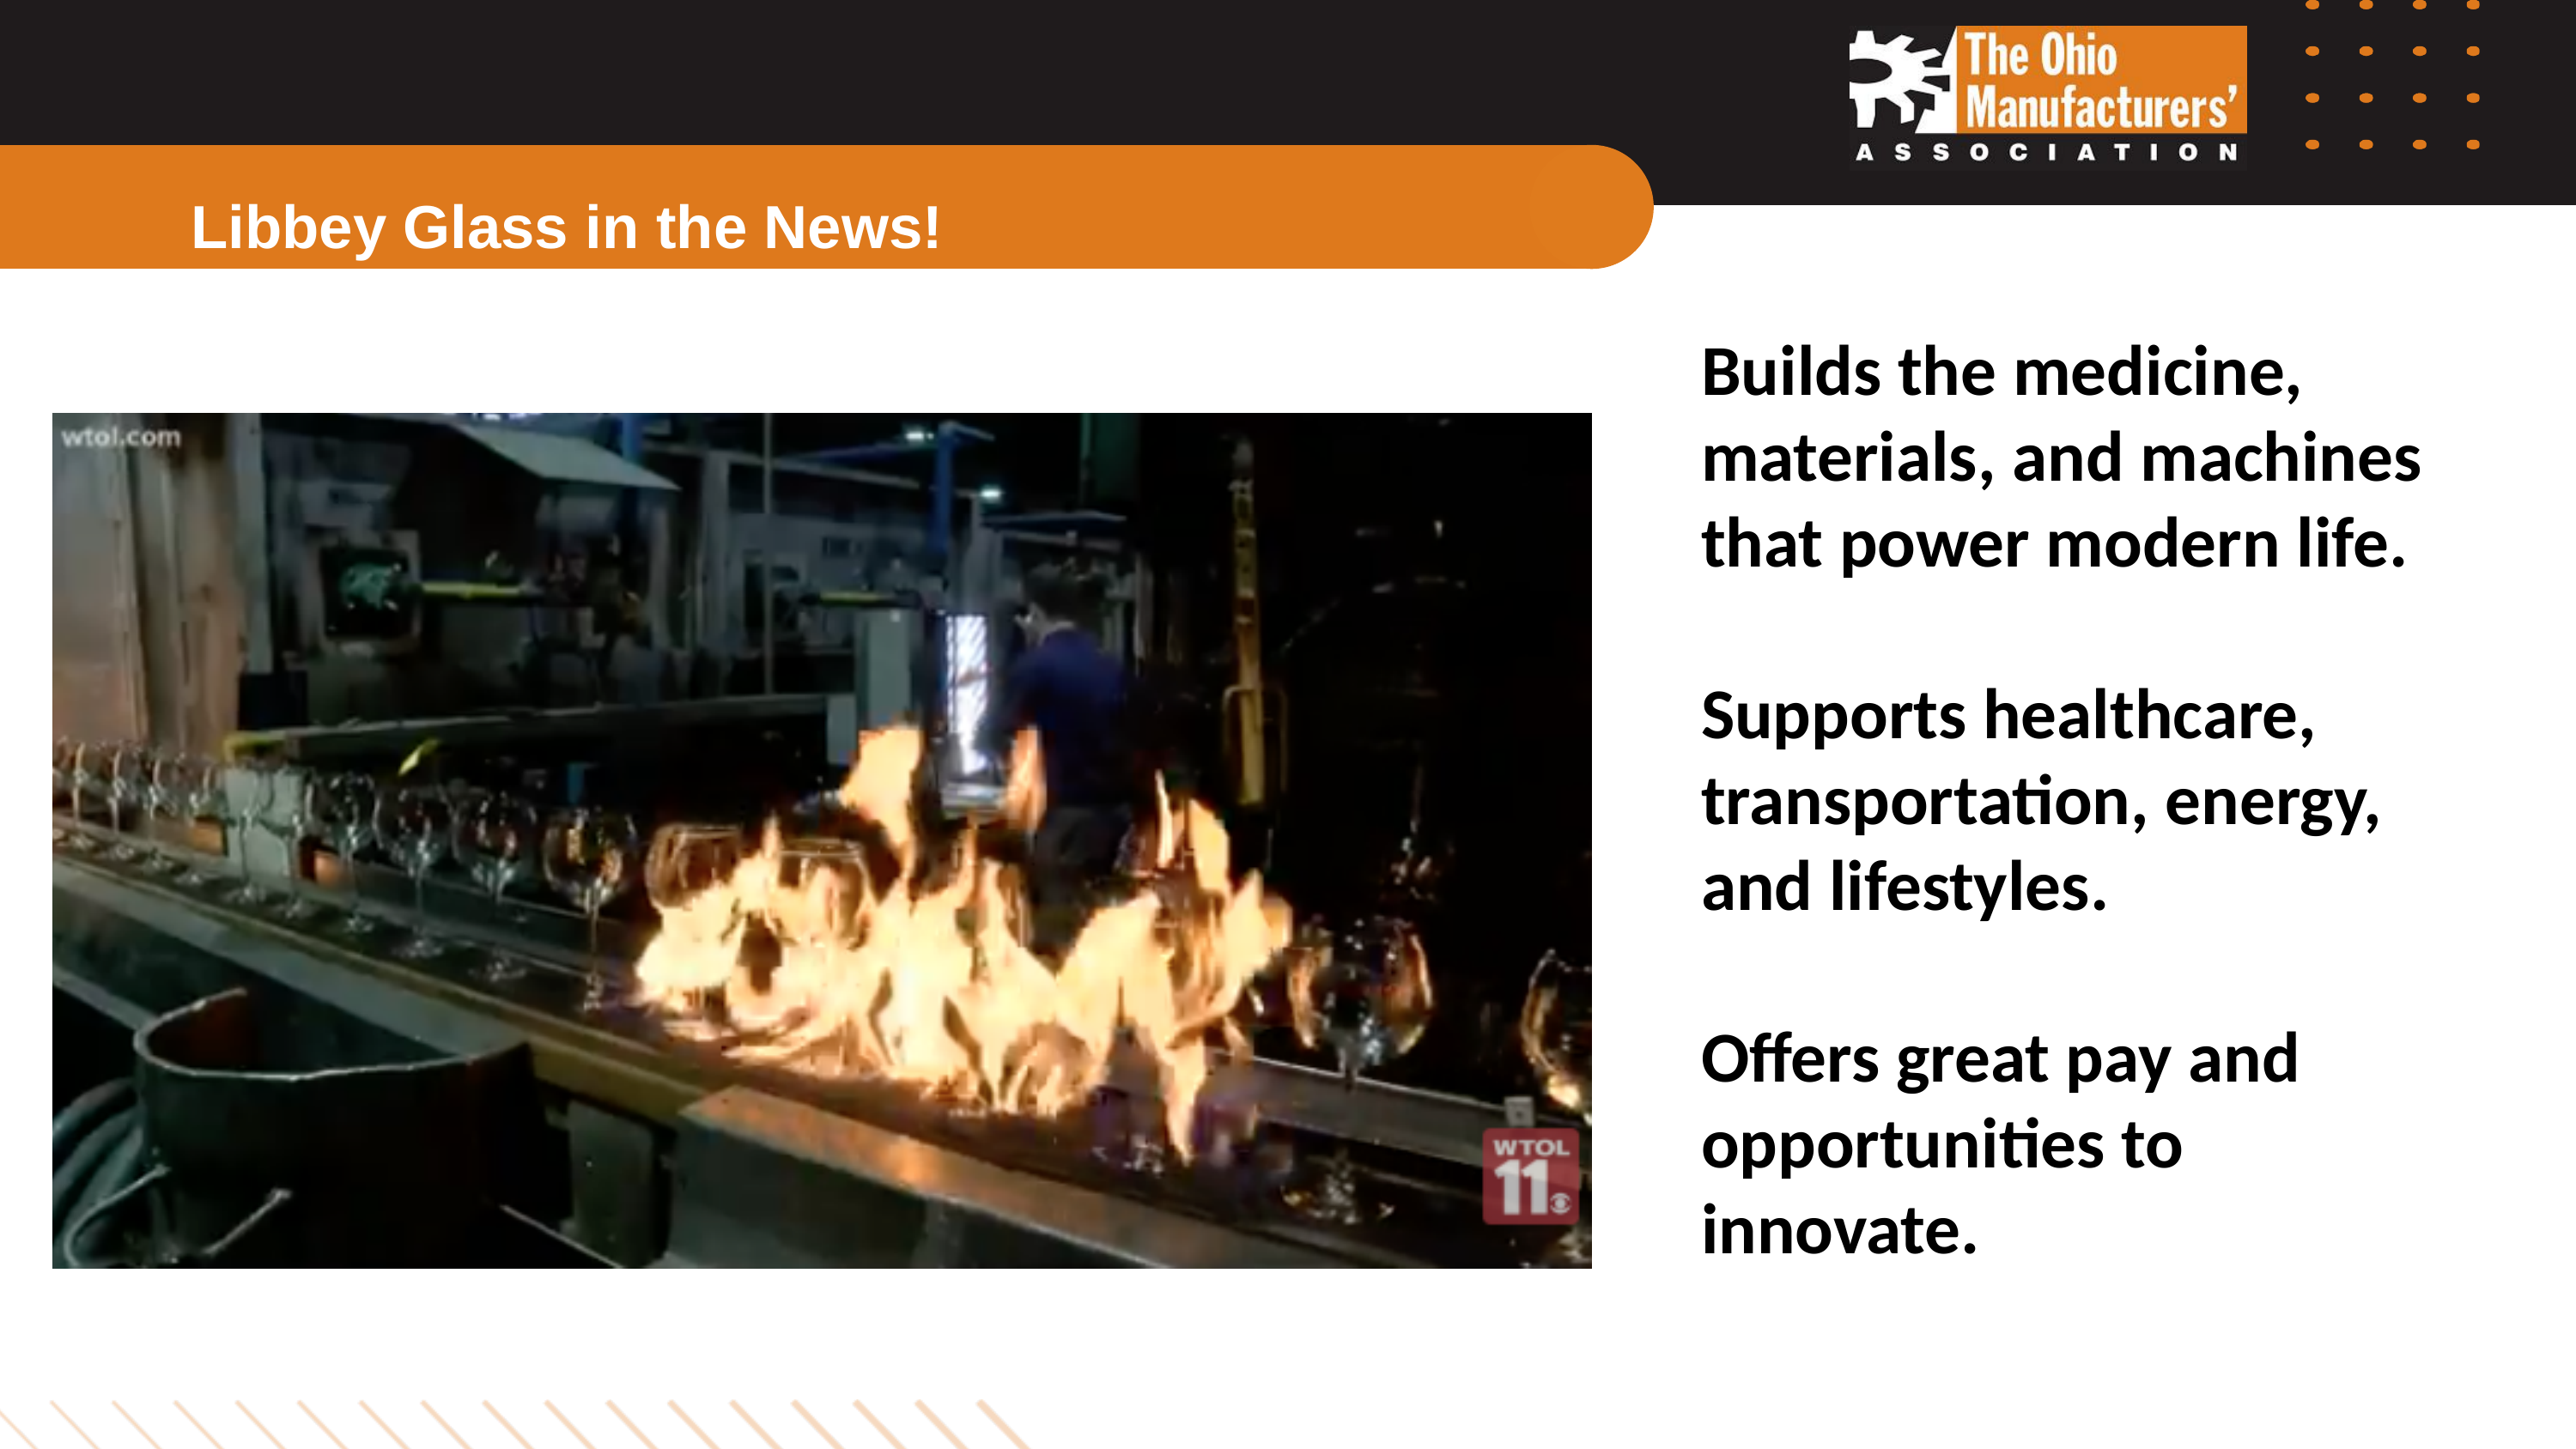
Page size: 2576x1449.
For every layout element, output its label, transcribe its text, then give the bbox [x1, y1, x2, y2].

picture [52, 413, 1592, 1269]
text_box Builds the medicine, materials, and machines that power modern life. Supports healthcare, transportation, energy, and lifestyles. Offers great pay and opportunities to innovate. [1687, 317, 2475, 1352]
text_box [1529, 144, 1655, 270]
text_box [2306, 0, 2480, 149]
text_box [0, 0, 2576, 205]
text_box [1850, 26, 2247, 171]
text_box [0, 1399, 1592, 1449]
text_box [0, 124, 1592, 270]
